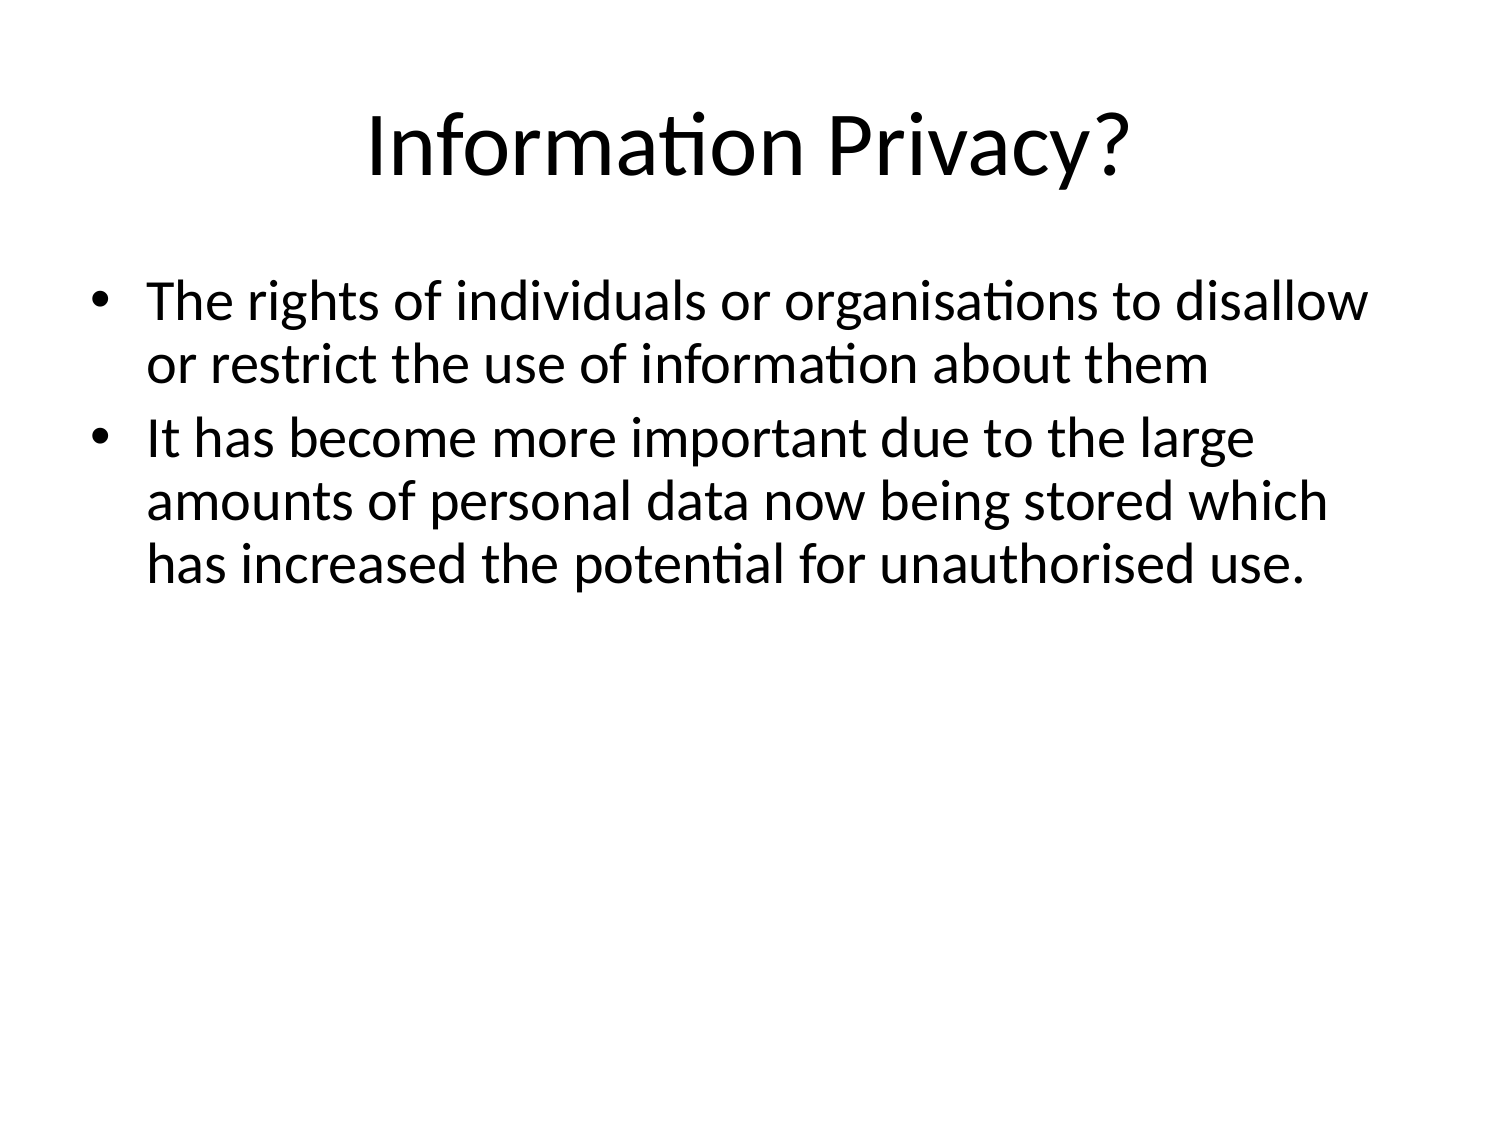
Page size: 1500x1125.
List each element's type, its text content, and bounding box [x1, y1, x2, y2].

title Information Privacy? [75, 45, 1425, 233]
list The rights of individuals or organisations to disallow or restrict the use of information about them It has become more important due to the large amounts of personal data now being stored which has increased the potential for unauthorised use. [75, 262, 1425, 1005]
